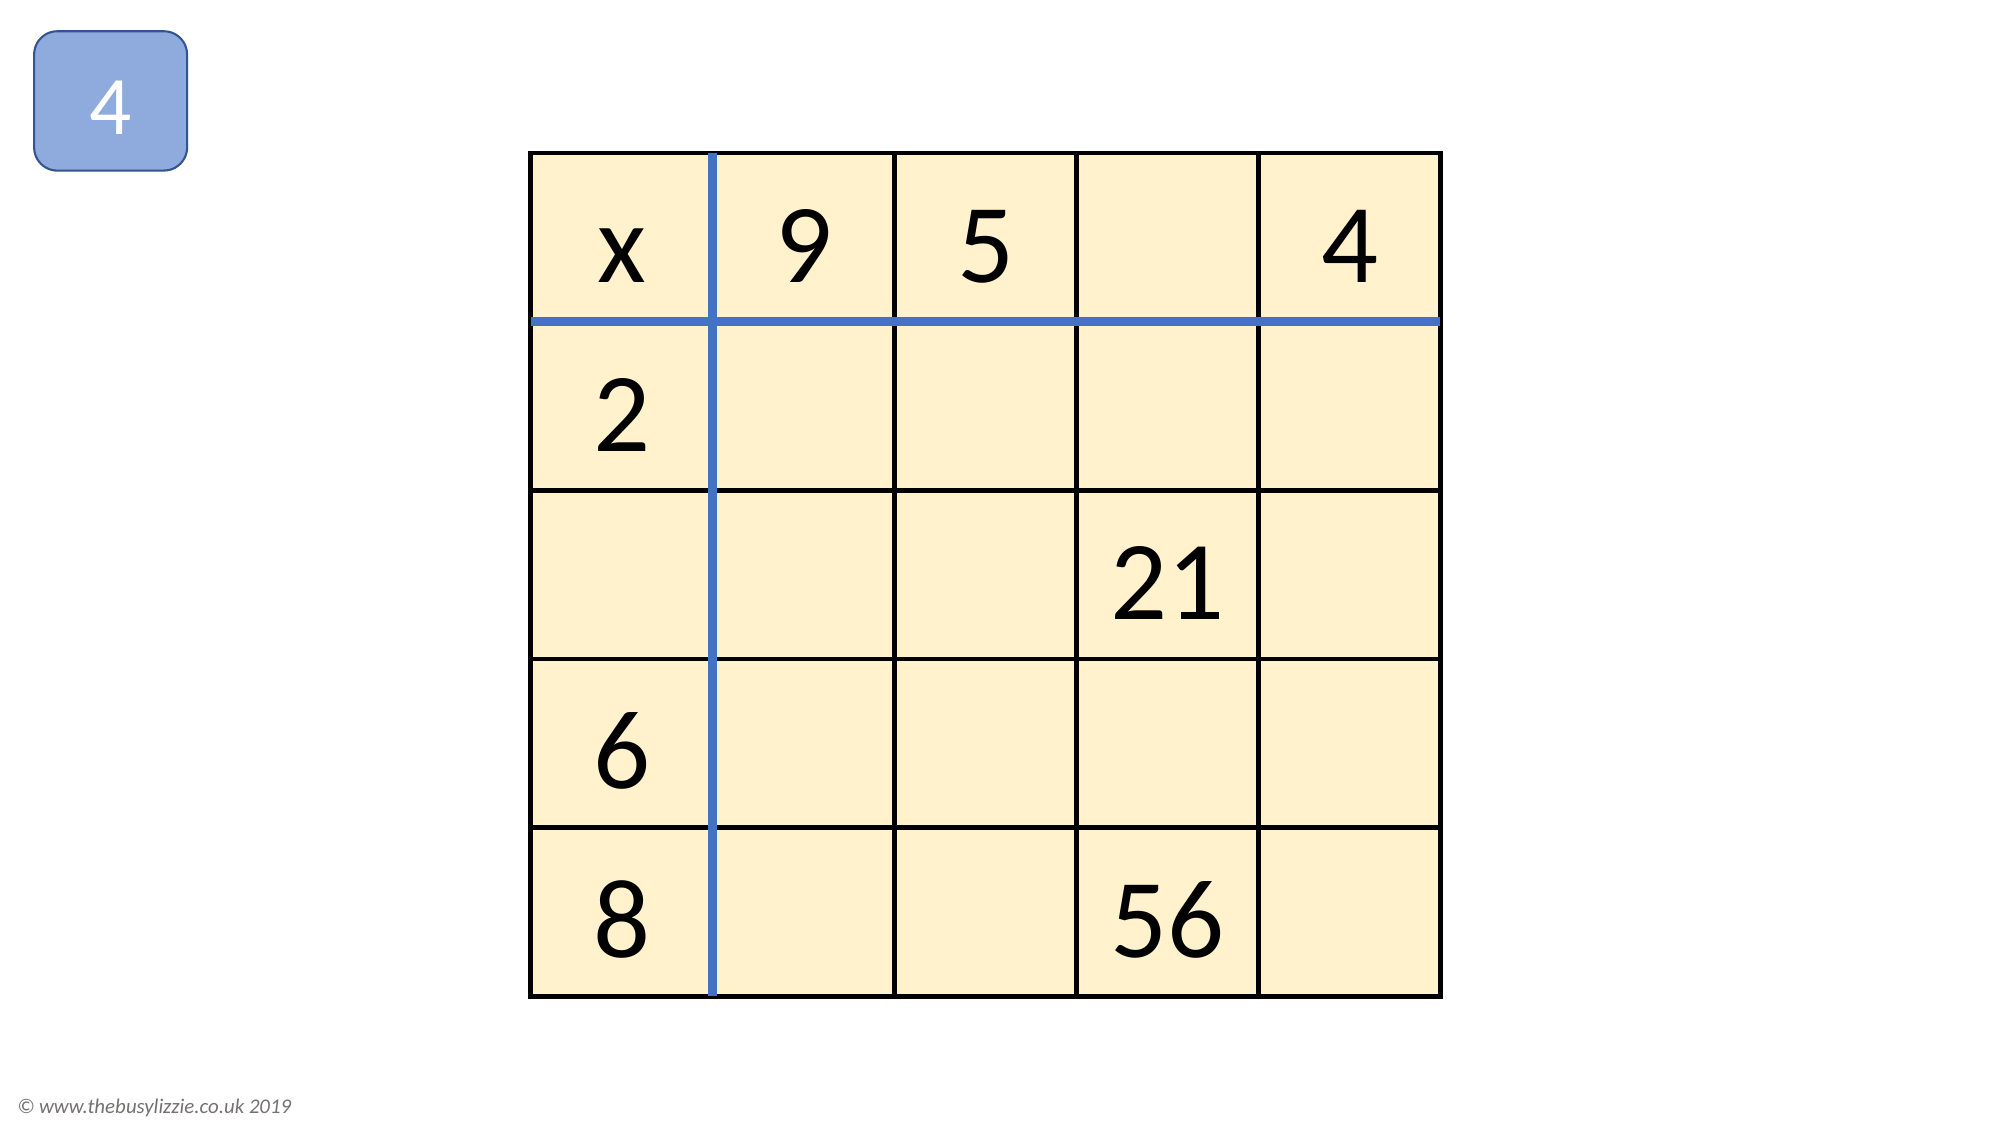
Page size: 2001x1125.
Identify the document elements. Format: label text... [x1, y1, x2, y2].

text_box © www.thebusylizzie.co.uk 2019 [2, 1085, 312, 1125]
text_box 4 [33, 30, 189, 172]
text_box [530, 152, 1441, 997]
